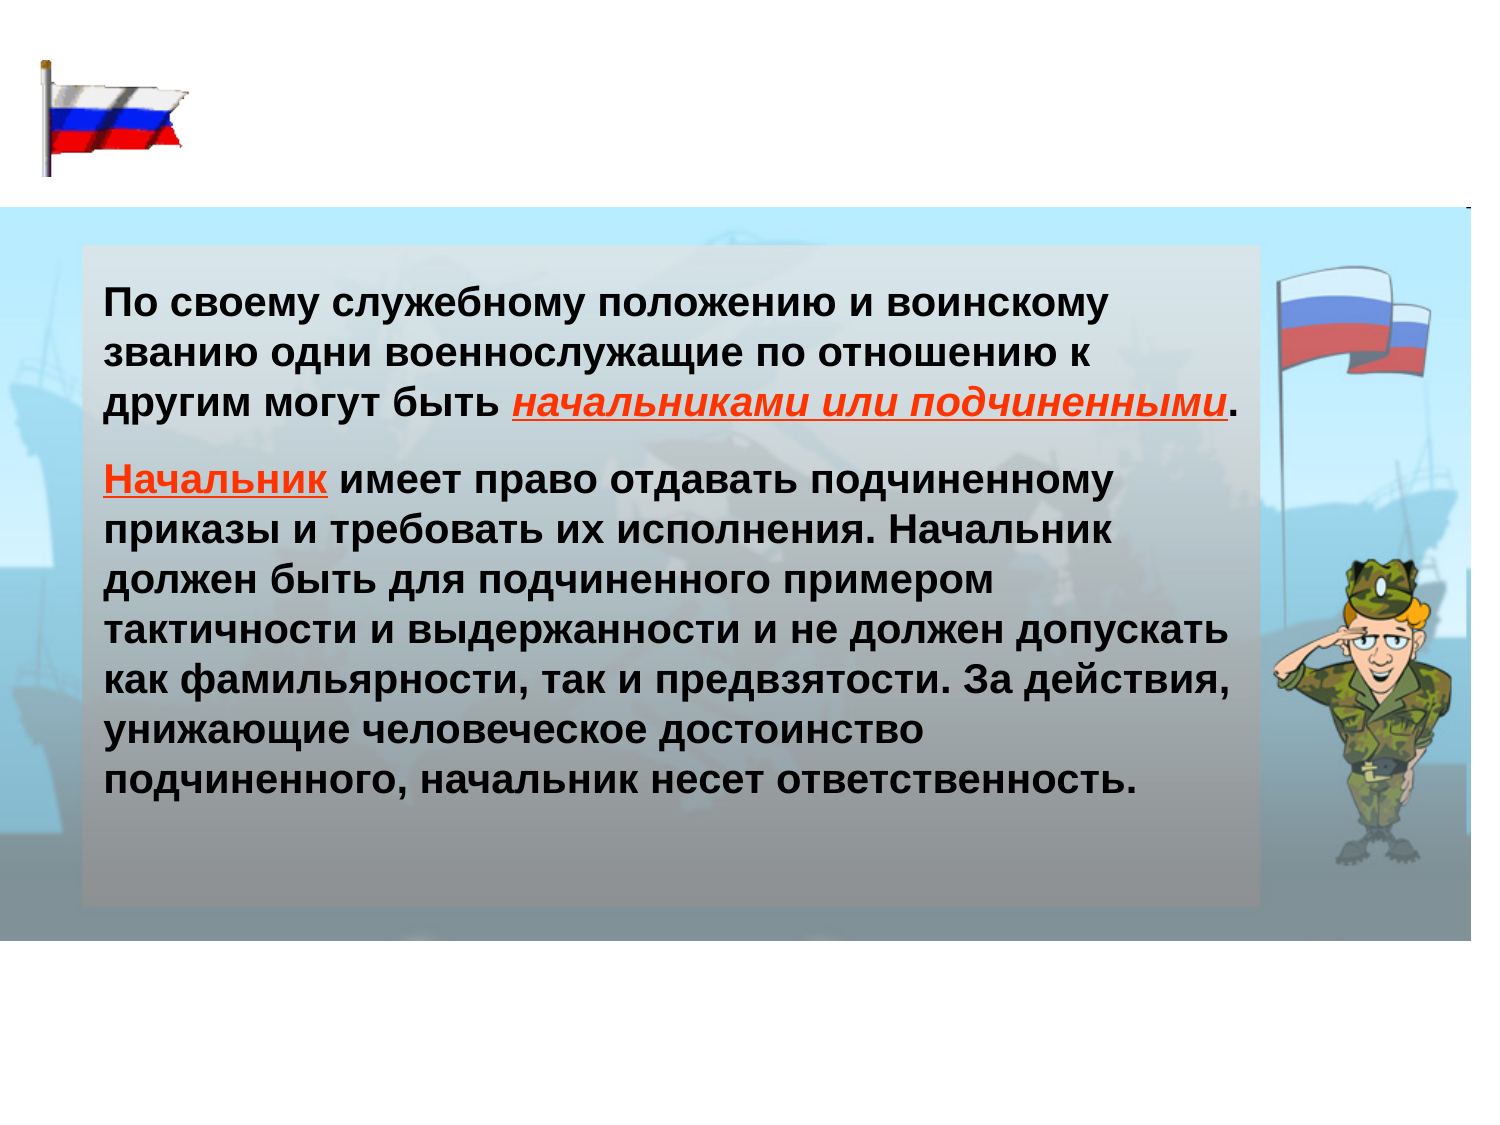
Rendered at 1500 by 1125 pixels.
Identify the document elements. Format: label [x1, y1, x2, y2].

picture [0, 207, 1471, 942]
picture [36, 60, 194, 177]
